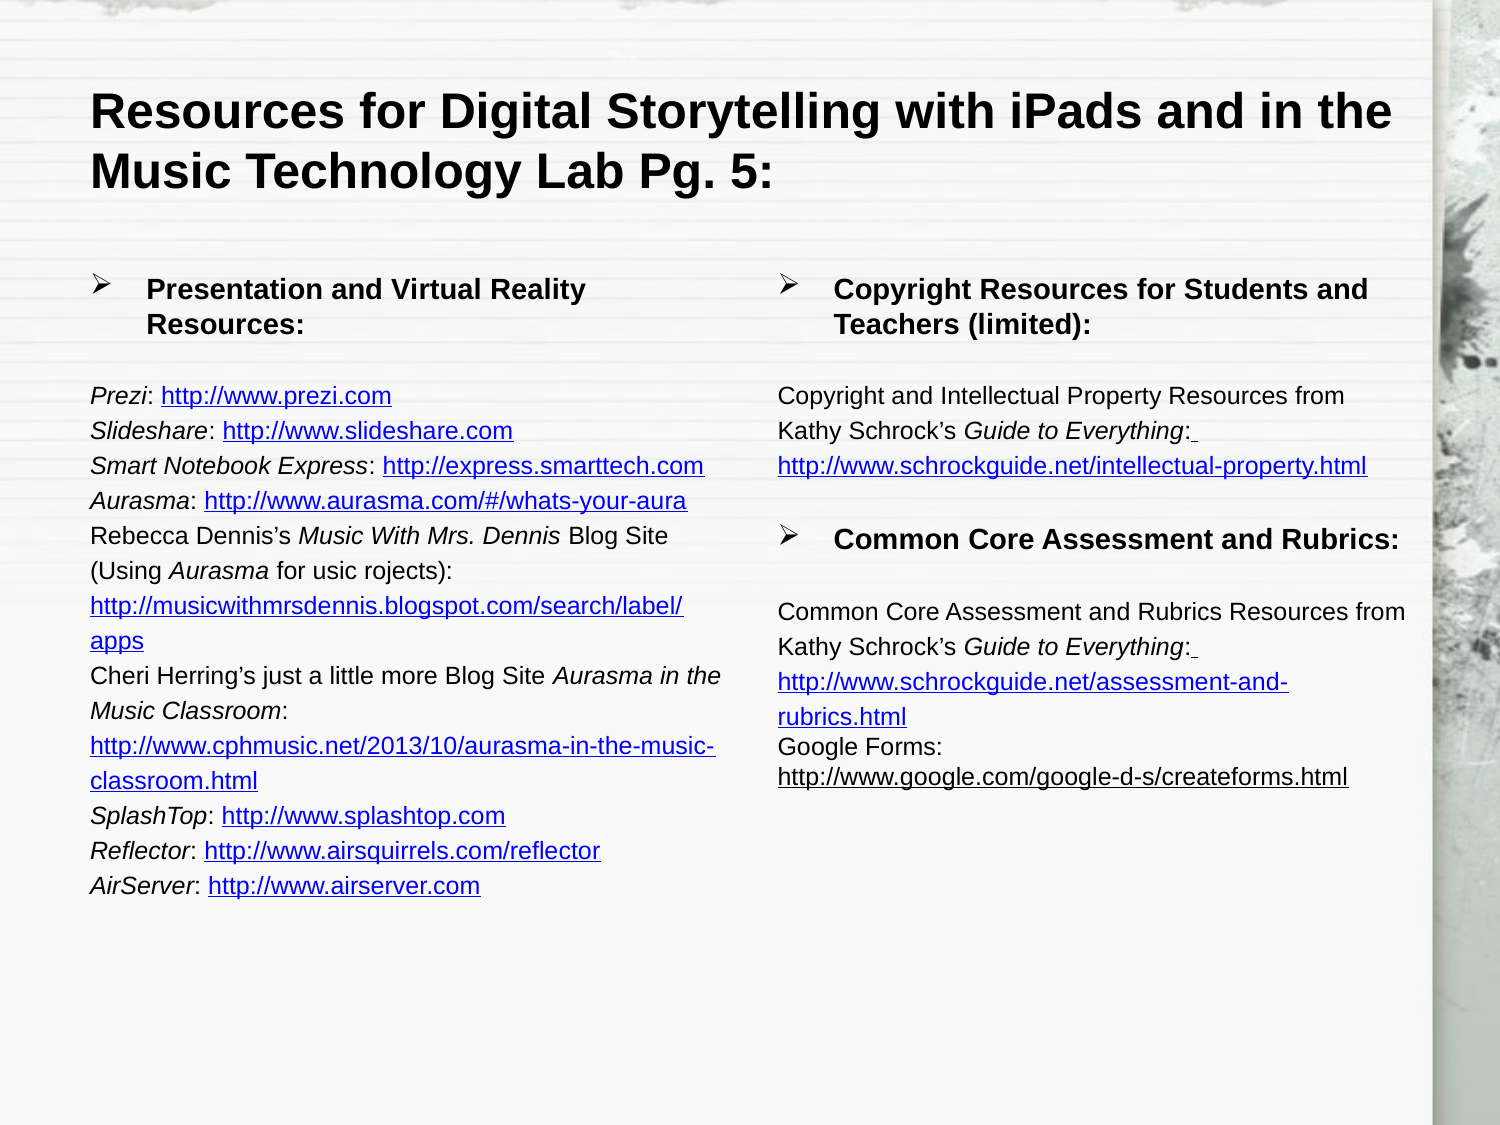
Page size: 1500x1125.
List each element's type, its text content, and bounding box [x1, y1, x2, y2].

list Copyright Resources for Students and Teachers (limited): Copyright and Intellectual Property Resources from Kathy Schrock’s Guide to Everything: http://www.schrockguide.net/intellectual-property.html Common Core Assessment and Rubrics: Common Core Assessment and Rubrics Resources from Kathy Schrock’s Guide to Everything: http://www.schrockguide.net/assessment-and- rubrics.html Google Forms: http://www.google.com/google-d-s/createforms.html [762, 262, 1426, 1006]
picture [0, 0, 1500, 1125]
list Presentation and Virtual Reality Resources: Prezi: http://www.prezi.com Slideshare: http://www.slideshare.com Smart Notebook Express: http://express.smarttech.com Aurasma: http://www.aurasma.com/#/whats-your-aura Rebecca Dennis’s Music With Mrs. Dennis Blog Site (Using Aurasma for usic rojects): http://musicwithmrsdennis.blogspot.com/search/label/ apps Cheri Herring’s just a little more Blog Site Aurasma in the Music Classroom: http://www.cphmusic.net/2013/10/aurasma-in-the-music- classroom.html SplashTop: http://www.splashtop.com Reflector: http://www.airsquirrels.com/reflector AirServer: http://www.airserver.com [74, 262, 738, 1006]
title Resources for Digital Storytelling with iPads and in the Music Technology Lab Pg. 5: [74, 44, 1426, 233]
